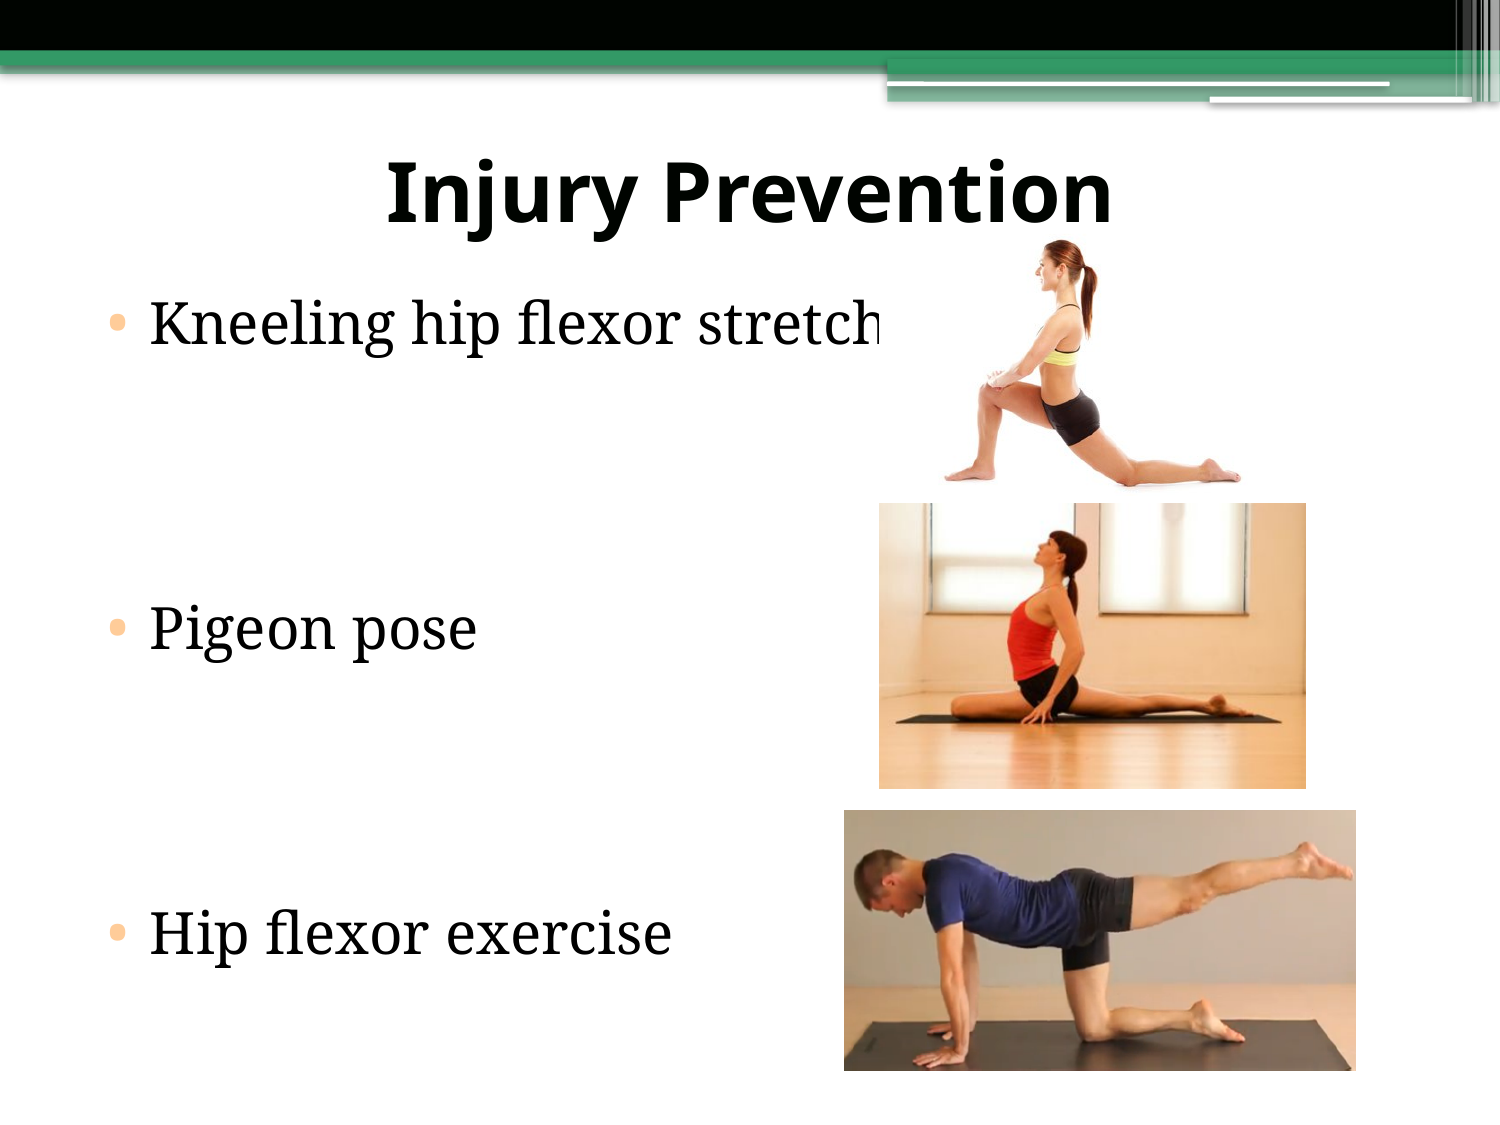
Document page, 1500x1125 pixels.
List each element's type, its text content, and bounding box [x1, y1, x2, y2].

picture [879, 503, 1306, 789]
picture [844, 810, 1356, 1071]
list Kneeling hip flexor stretch Pigeon pose Hip flexor exercise [75, 278, 1425, 1079]
text_box Injury Prevention [76, 101, 1427, 277]
picture [879, 219, 1294, 496]
